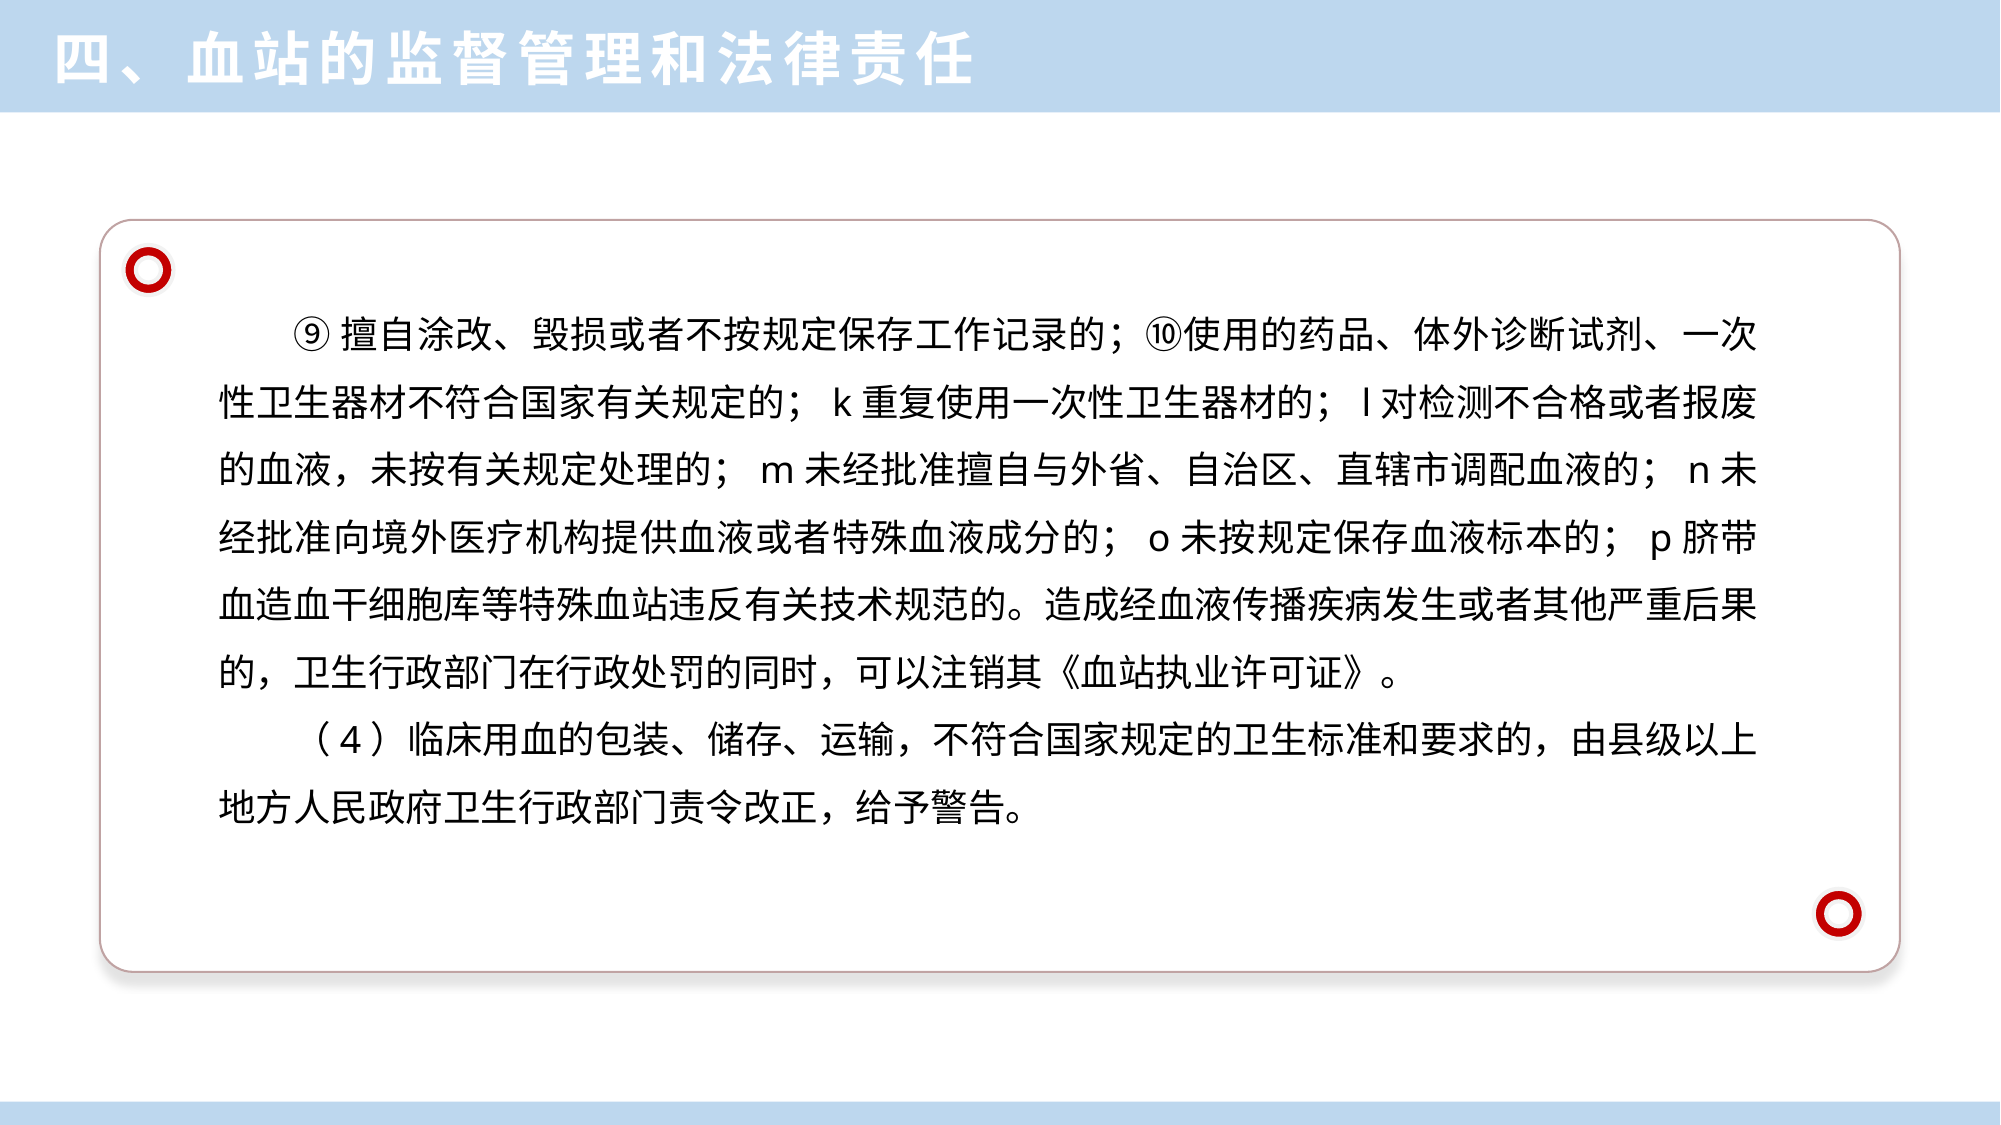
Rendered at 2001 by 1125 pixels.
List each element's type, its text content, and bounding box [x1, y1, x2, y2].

text_box 四、血站的监督管理和法律责任 [41, 16, 987, 98]
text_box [99, 219, 1900, 972]
